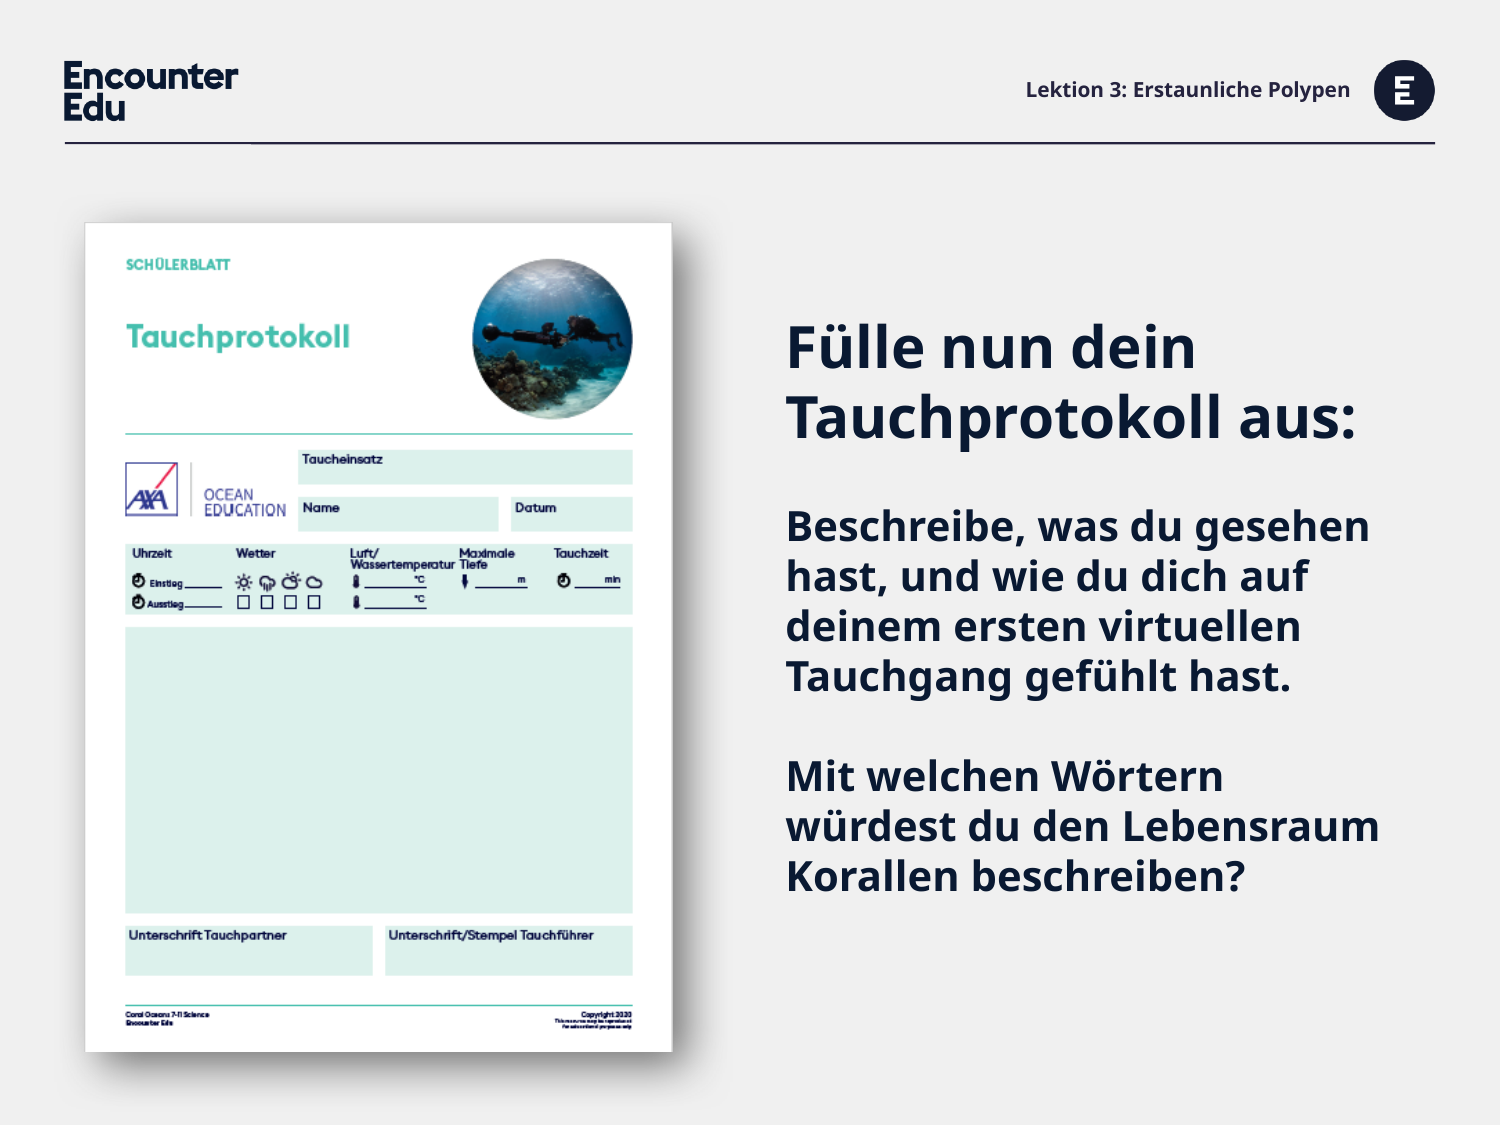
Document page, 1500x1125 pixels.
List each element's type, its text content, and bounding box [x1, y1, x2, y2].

title Lektion 3: Erstaunliche Polypen [749, 67, 1359, 114]
picture [60, 59, 243, 122]
text_box Fülle nun dein Tauchprotokoll aus: Beschreibe, was du gesehen hast, und wie du dich auf deinem ersten virtuellen Tauchgang gefühlt hast. Mit welchen Wörtern würdest du den Lebensraum Korallen beschreiben? [777, 302, 1407, 908]
picture [1372, 58, 1436, 122]
picture [84, 222, 673, 1052]
